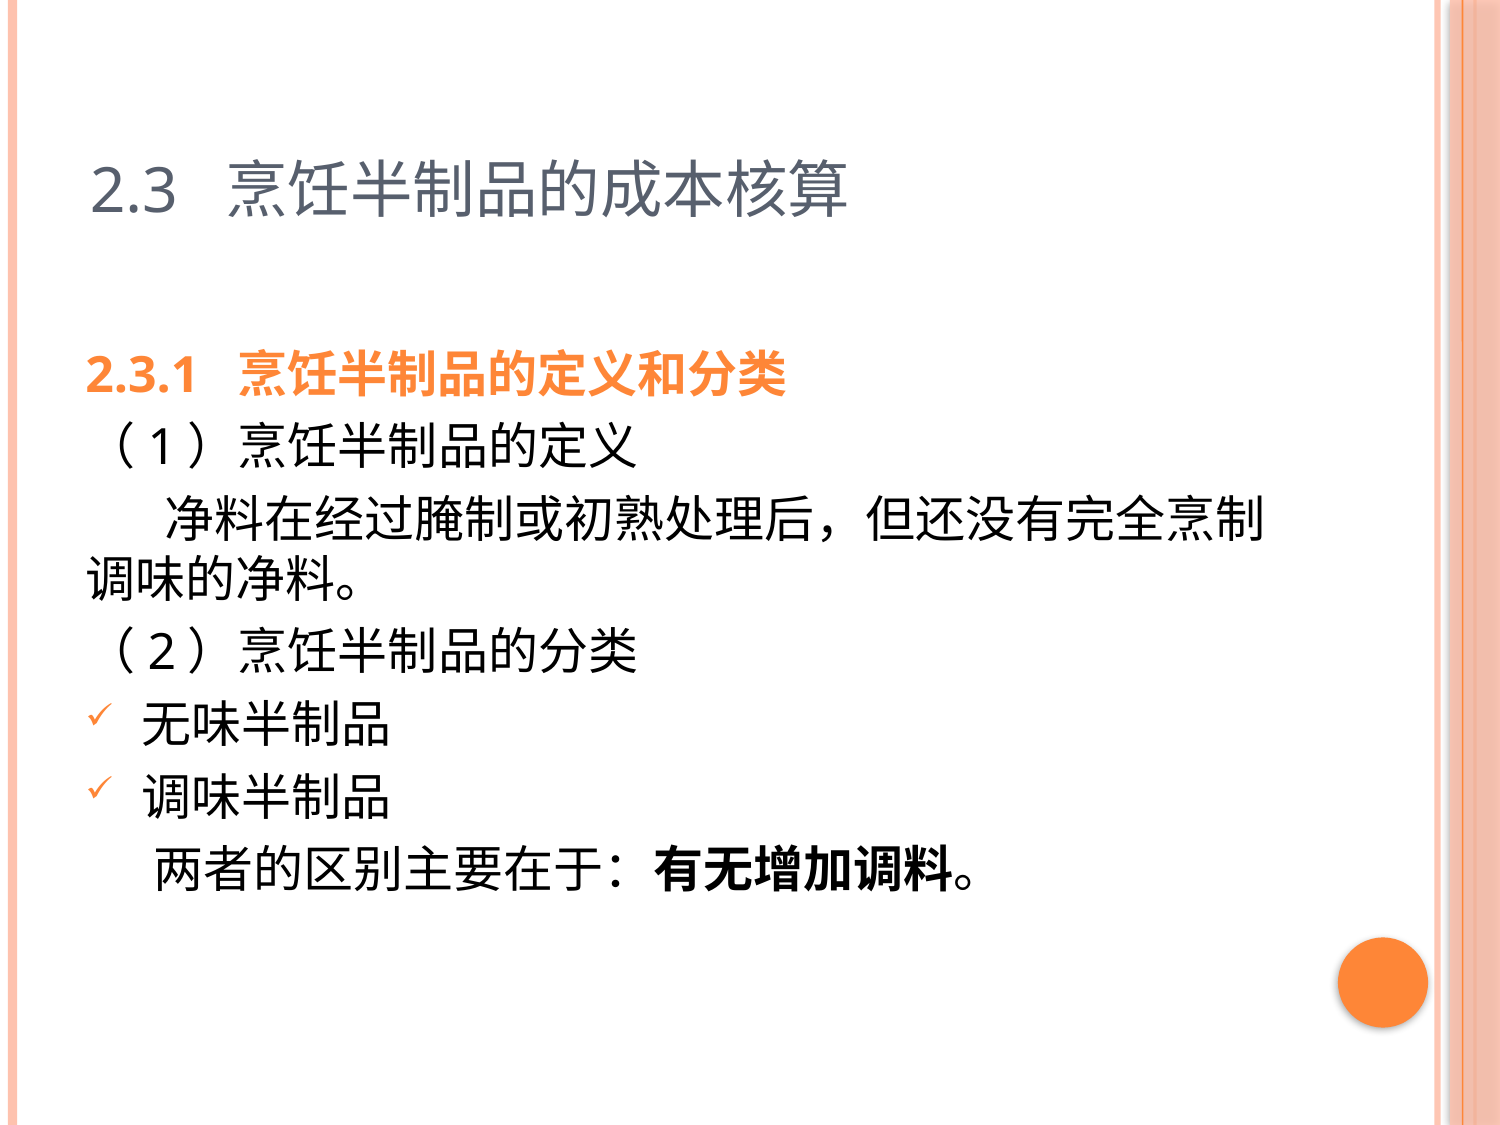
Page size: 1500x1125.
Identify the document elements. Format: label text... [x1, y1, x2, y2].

title 2.3 烹饪半制品的成本核算 [75, 45, 1300, 233]
list 2.3.1 烹饪半制品的定义和分类 （1）烹饪半制品的定义 净料在经过腌制或初熟处理后，但还没有完全烹制调味的净料。 （2）烹饪半制品的分类 无味半制品 调味半制品 两者的区别主要在于：有无增加调料。 [70, 262, 1324, 1063]
